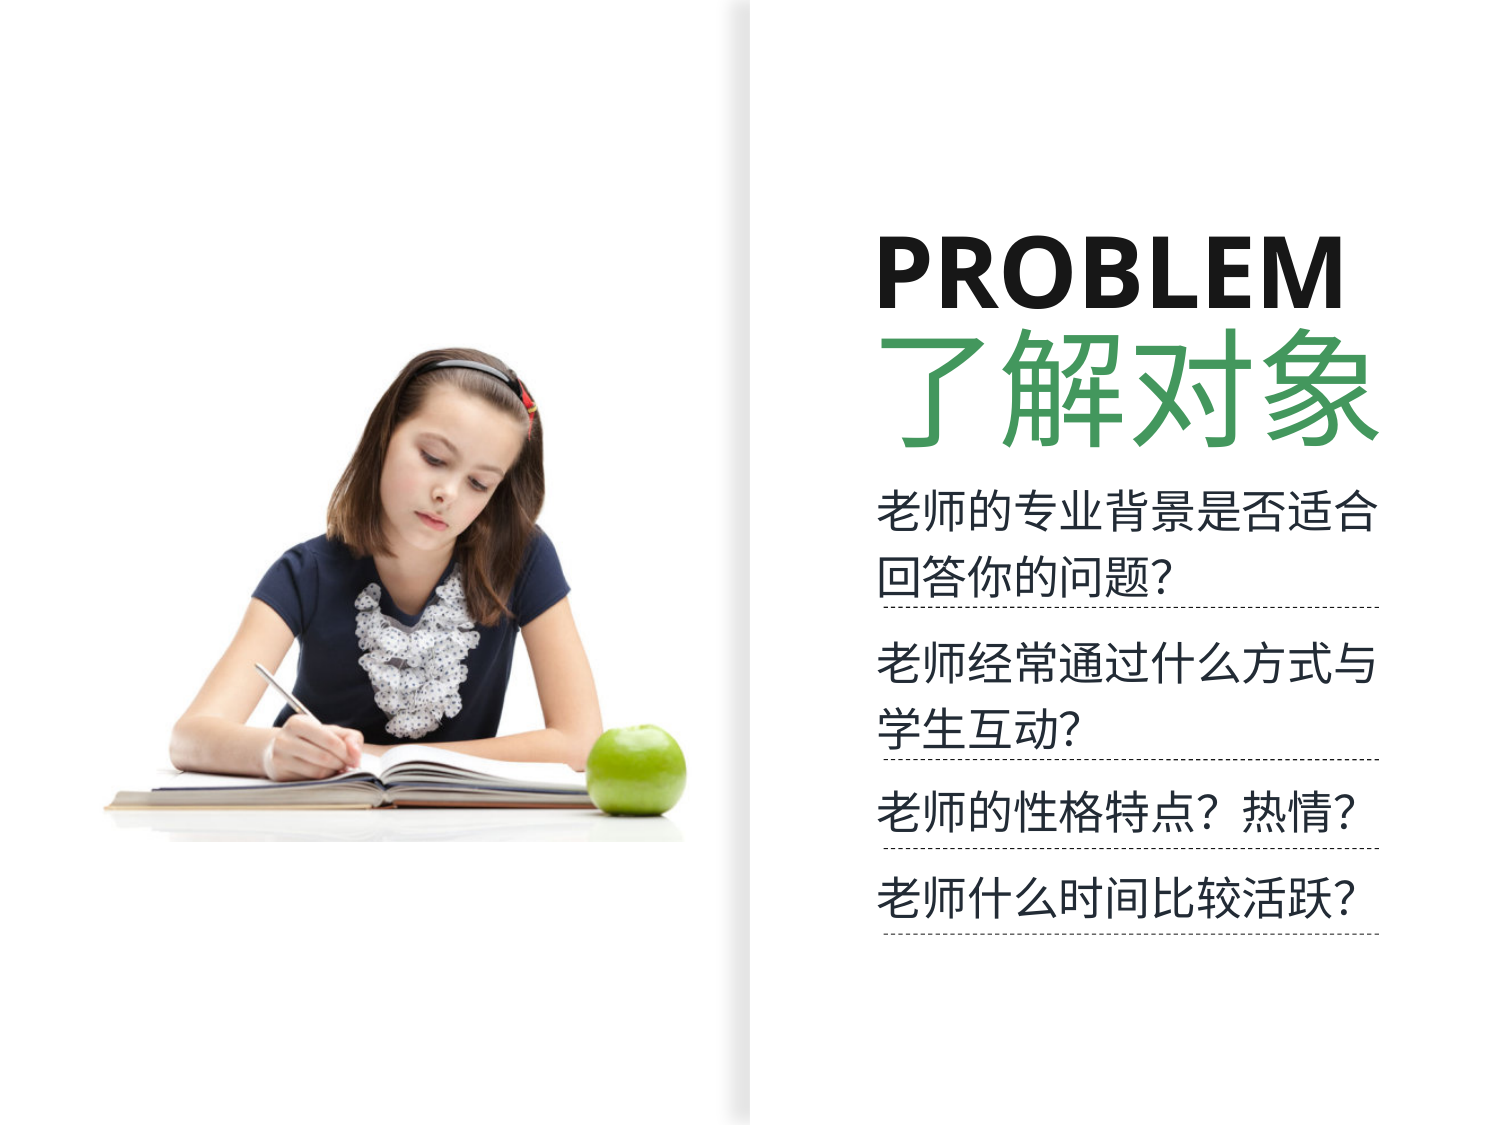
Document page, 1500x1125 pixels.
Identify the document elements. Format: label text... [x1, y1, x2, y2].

text_box [749, 0, 1500, 1125]
text_box PROBLEM [856, 200, 1500, 338]
text_box 老师的性格特点？热情？ [861, 765, 1430, 842]
text_box 了解对象 [816, 301, 1440, 473]
picture [30, 289, 809, 842]
text_box 老师的专业背景是否适合回答你的问题？ [861, 473, 1430, 613]
text_box 老师什么时间比较活跃？ [861, 851, 1430, 928]
text_box 老师经常通过什么方式与学生互动？ [861, 616, 1430, 765]
